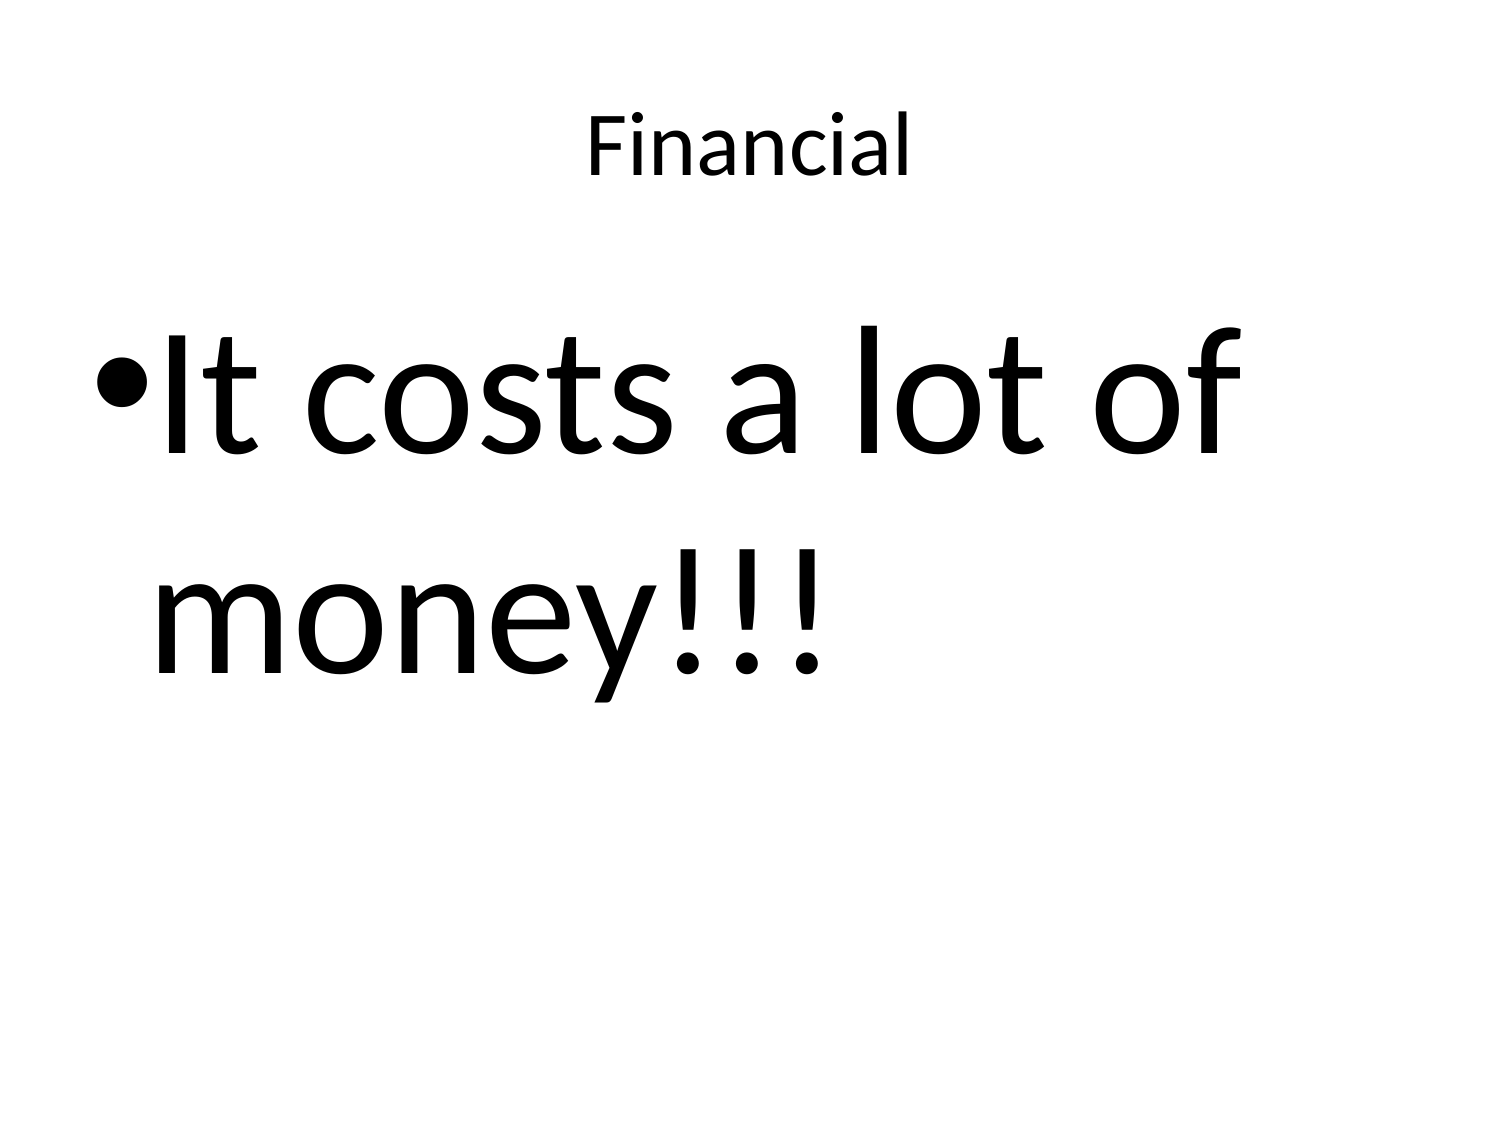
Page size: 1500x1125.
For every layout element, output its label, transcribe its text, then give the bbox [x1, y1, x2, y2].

title Financial [75, 45, 1425, 233]
list It costs a lot of money!!! [75, 262, 1425, 1005]
